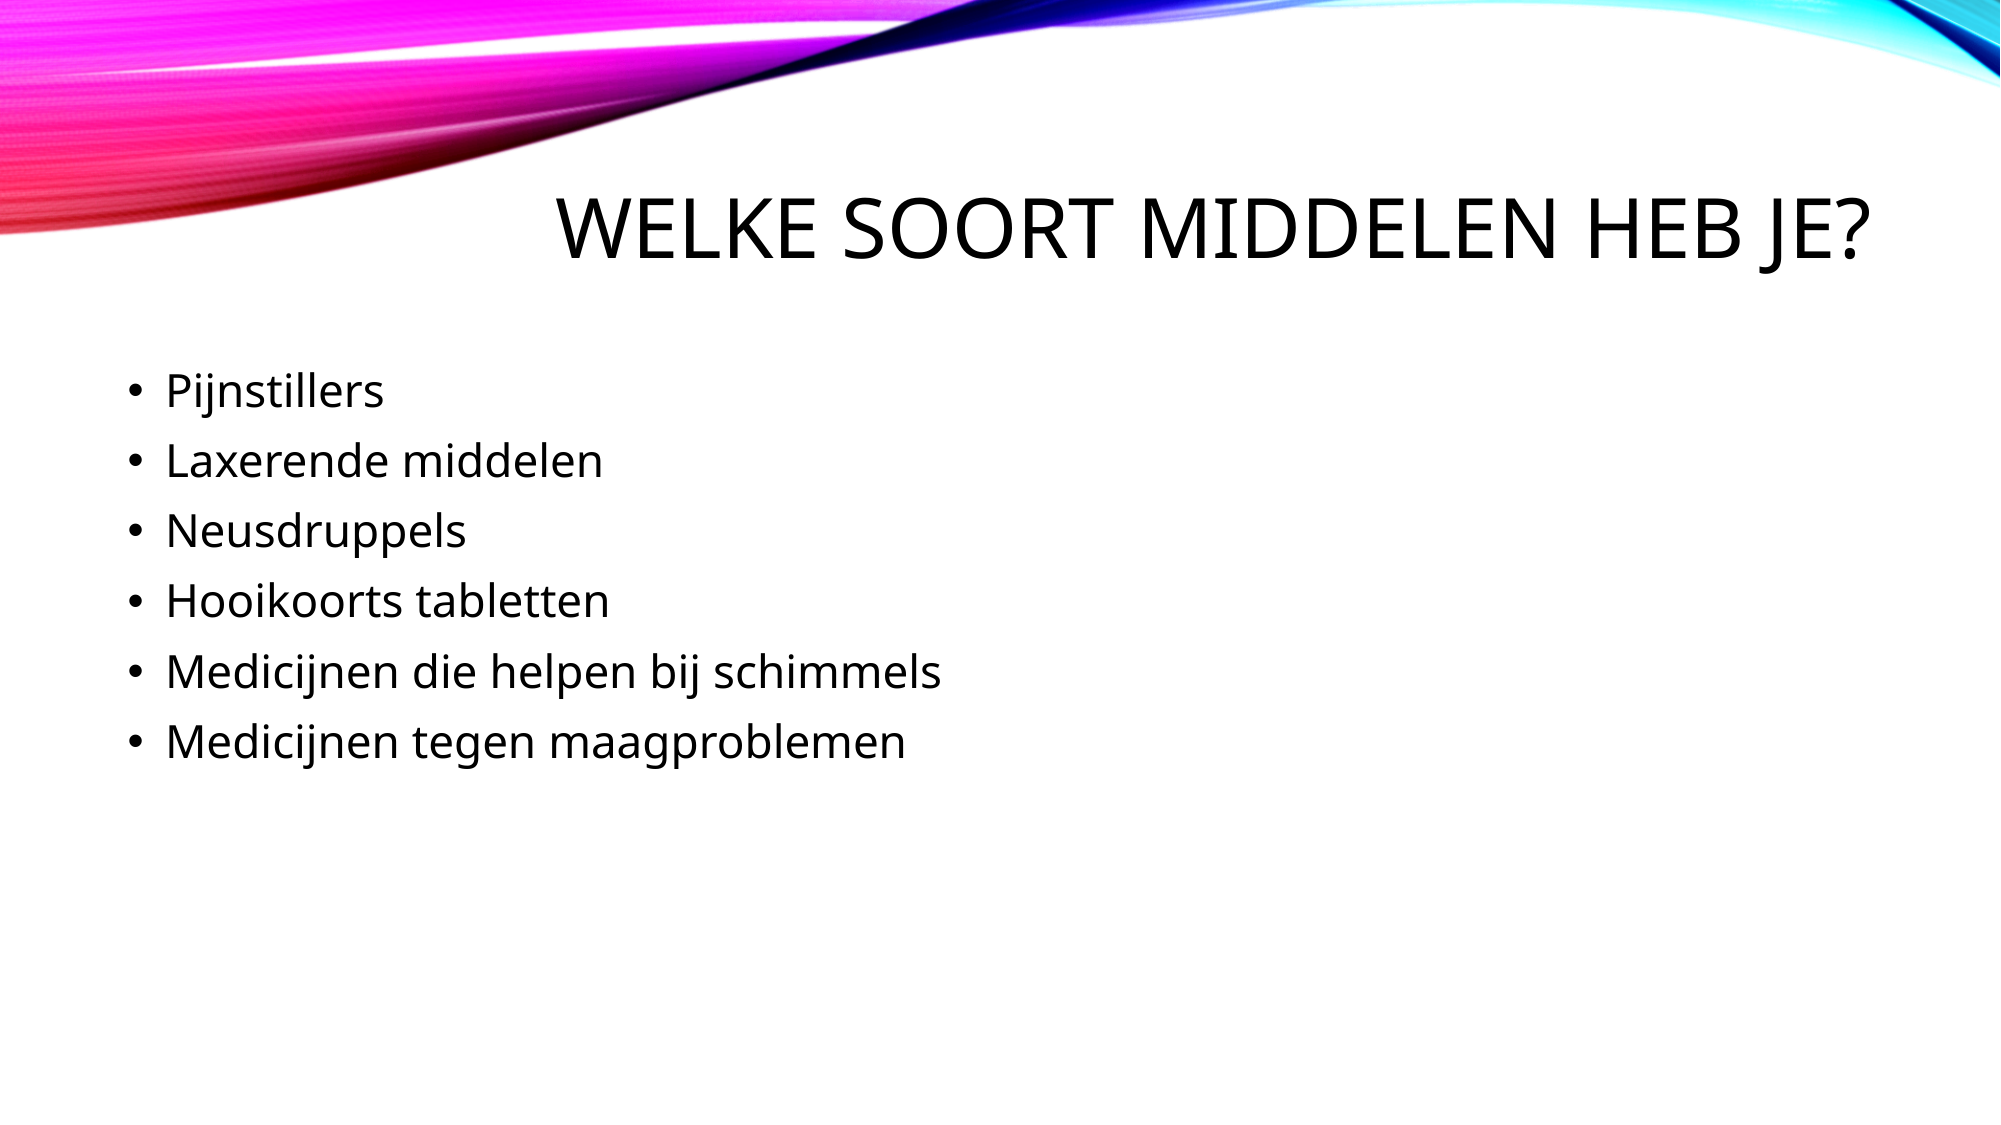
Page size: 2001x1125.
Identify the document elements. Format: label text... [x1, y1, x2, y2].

picture [1890, 0, 2000, 75]
title Welke soort middelen heb je? [474, 125, 1888, 338]
list Pijnstillers Laxerende middelen Neusdruppels Hooikoorts tabletten Medicijnen die helpen bij schimmels Medicijnen tegen maagproblemen [112, 360, 1888, 1021]
picture [0, 0, 2000, 237]
picture [1910, 0, 2000, 45]
